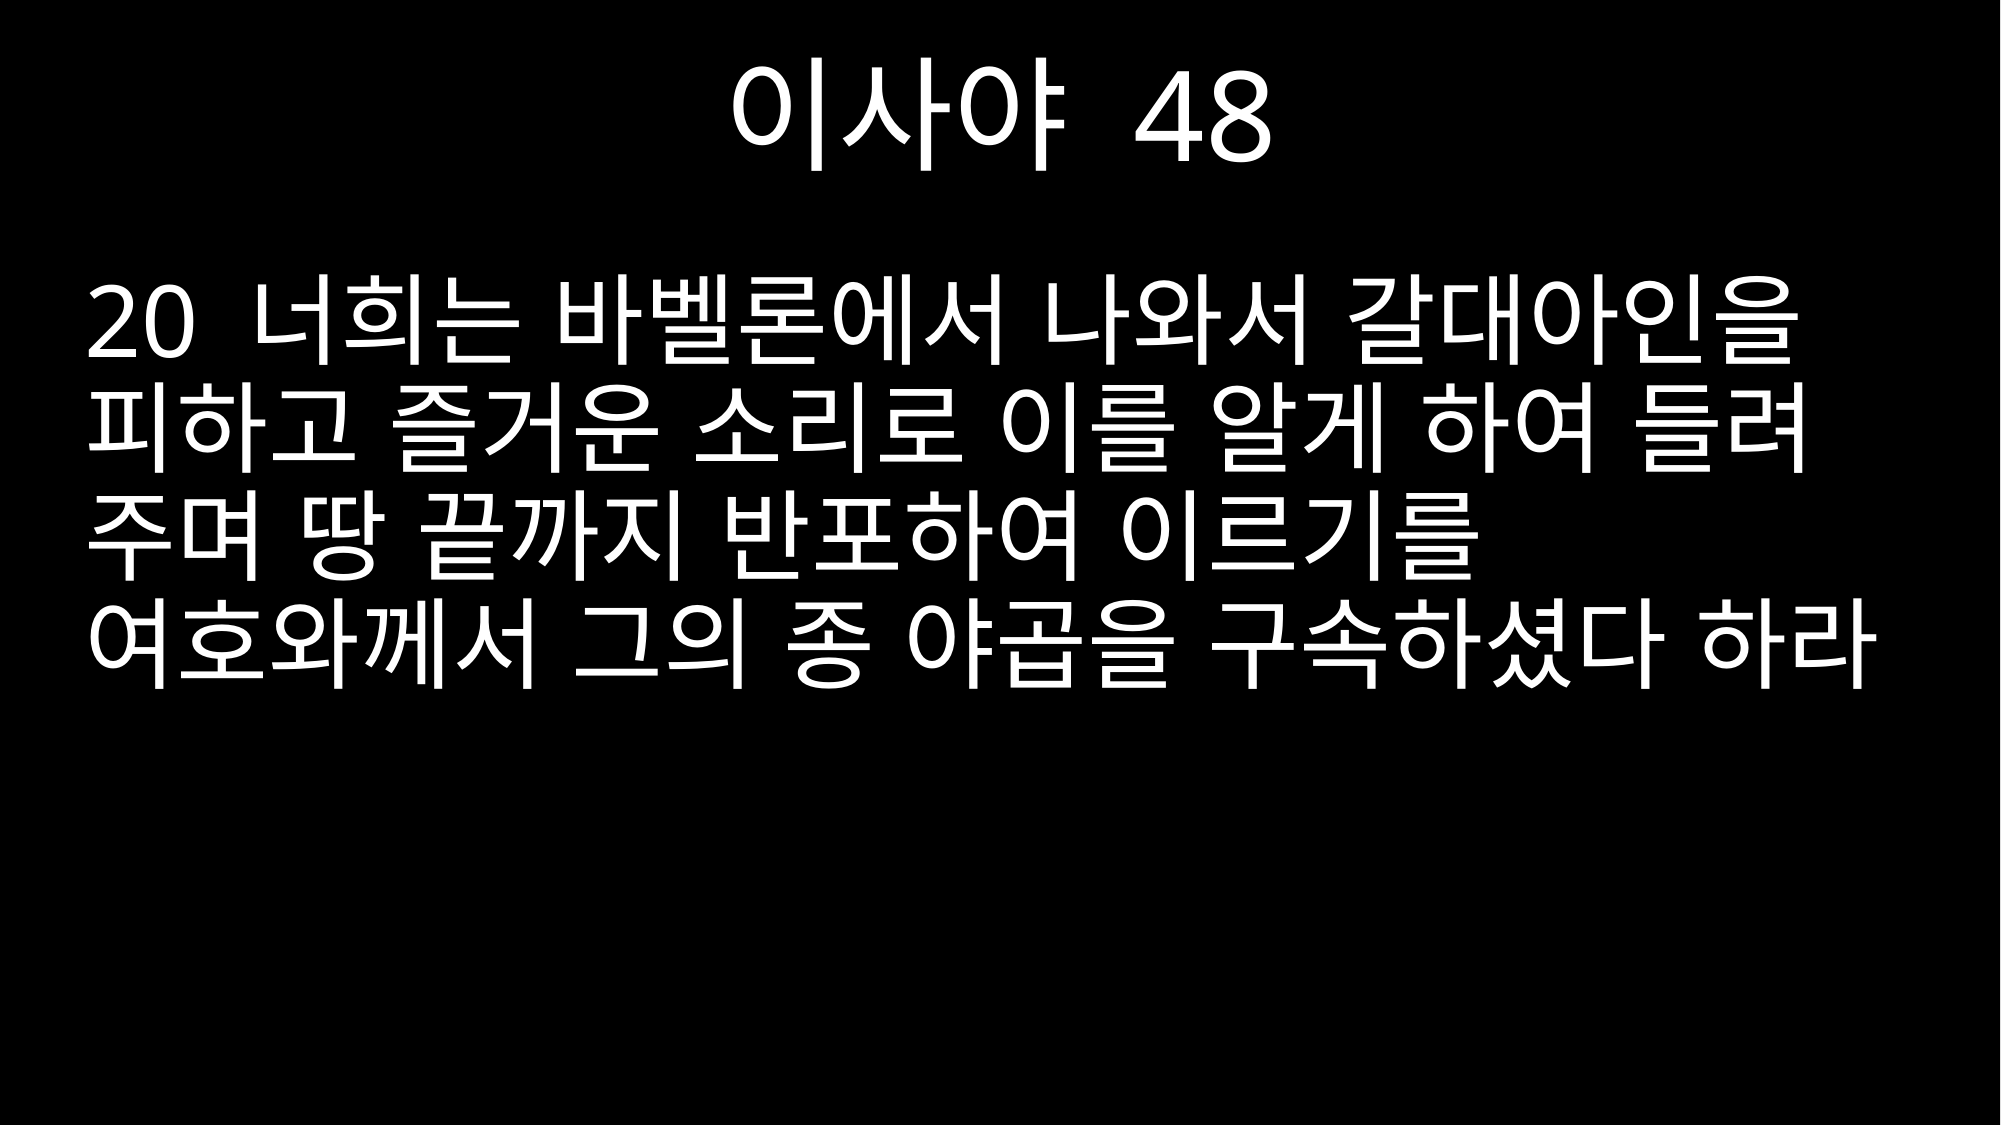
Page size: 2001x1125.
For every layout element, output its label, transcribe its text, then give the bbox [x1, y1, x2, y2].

list 20 너희는 바벨론에서 나와서 갈대아인을 피하고 즐거운 소리로 이를 알게 하여 들려 주며 땅 끝까지 반포하여 이르기를 여호와께서 그의 종 야곱을 구속하셨다 하라 [69, 263, 1953, 423]
picture [0, 0, 2001, 1125]
footer 이사야 48 [0, 32, 2000, 192]
